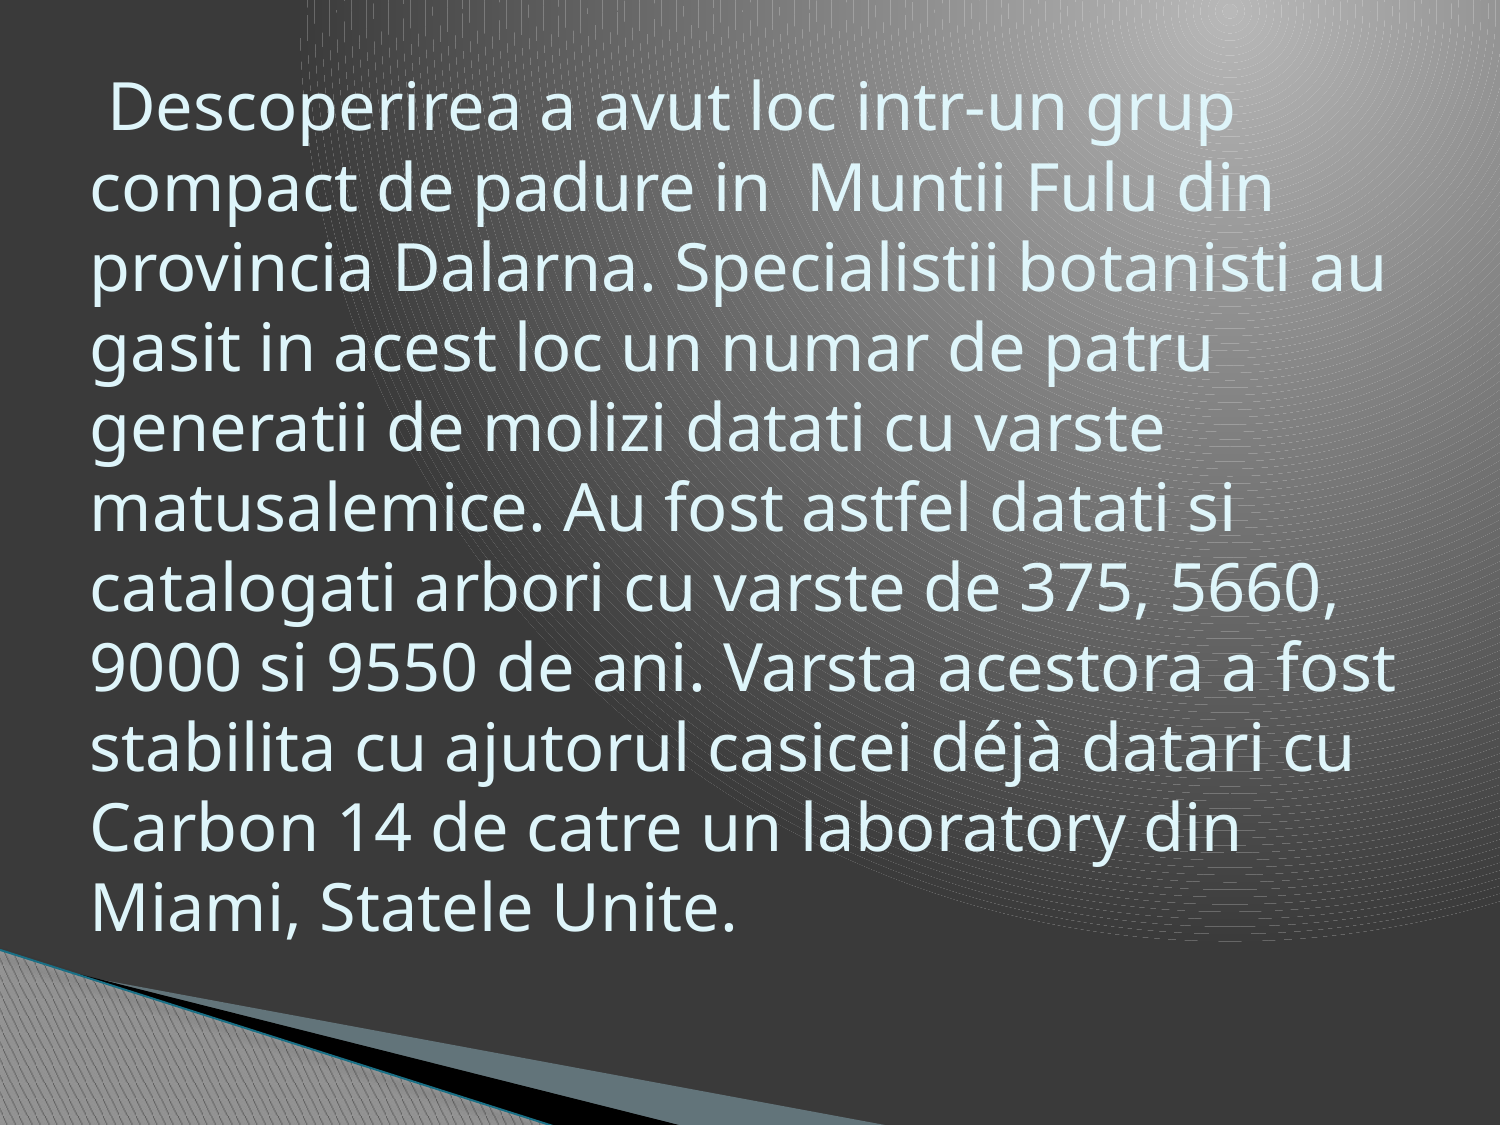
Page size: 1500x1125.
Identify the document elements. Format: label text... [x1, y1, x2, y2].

title Descoperirea a avut loc intr-un grup compact de padure in Muntii Fulu din provincia Dalarna. Specialistii botanisti au gasit in acest loc un numar de patru generatii de molizi datati cu varste matusalemice. Au fost astfel datati si catalogati arbori cu varste de 375, 5660, 9000 si 9550 de ani. Varsta acestora a fost stabilita cu ajutorul casicei déjà datari cu Carbon 14 de catre un laboratory din Miami, Statele Unite. [75, 45, 1425, 965]
